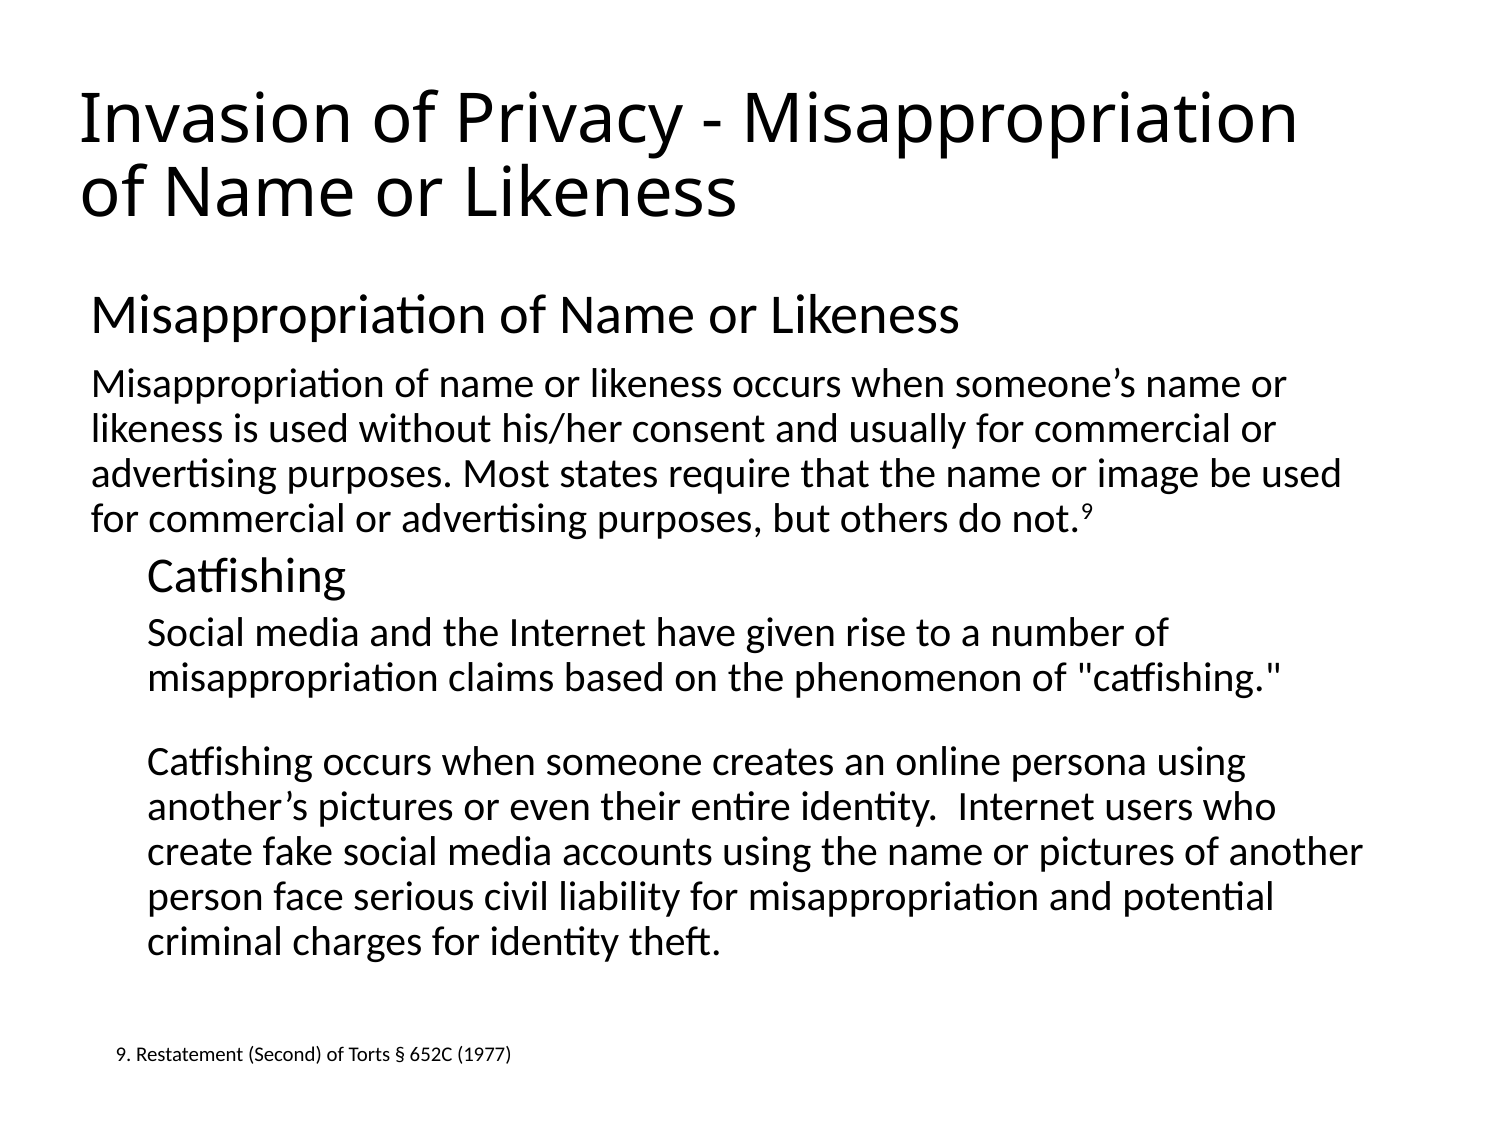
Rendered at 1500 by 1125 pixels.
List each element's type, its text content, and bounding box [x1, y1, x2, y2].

title Invasion of Privacy - Misappropriation of Name or Likeness [64, 59, 1374, 278]
list Misappropriation of Name or Likeness Misappropriation of name or likeness occurs when someone’s name or likeness is used without his/her consent and usually for commercial or advertising purposes. Most states require that the name or image be used for commercial or advertising purposes, but others do not.9 Catfishing Social media and the Internet have given rise to a number of misappropriation claims based on the phenomenon of "catfishing." Catfishing occurs when someone creates an online persona using another’s pictures or even their entire identity. Internet users who create fake social media accounts using the name or pictures of another person face serious civil liability for misappropriation and potential criminal charges for identity theft. [66, 277, 1405, 960]
text_box 9. Restatement (Second) of Torts § 652C (1977) [100, 1033, 1439, 1073]
